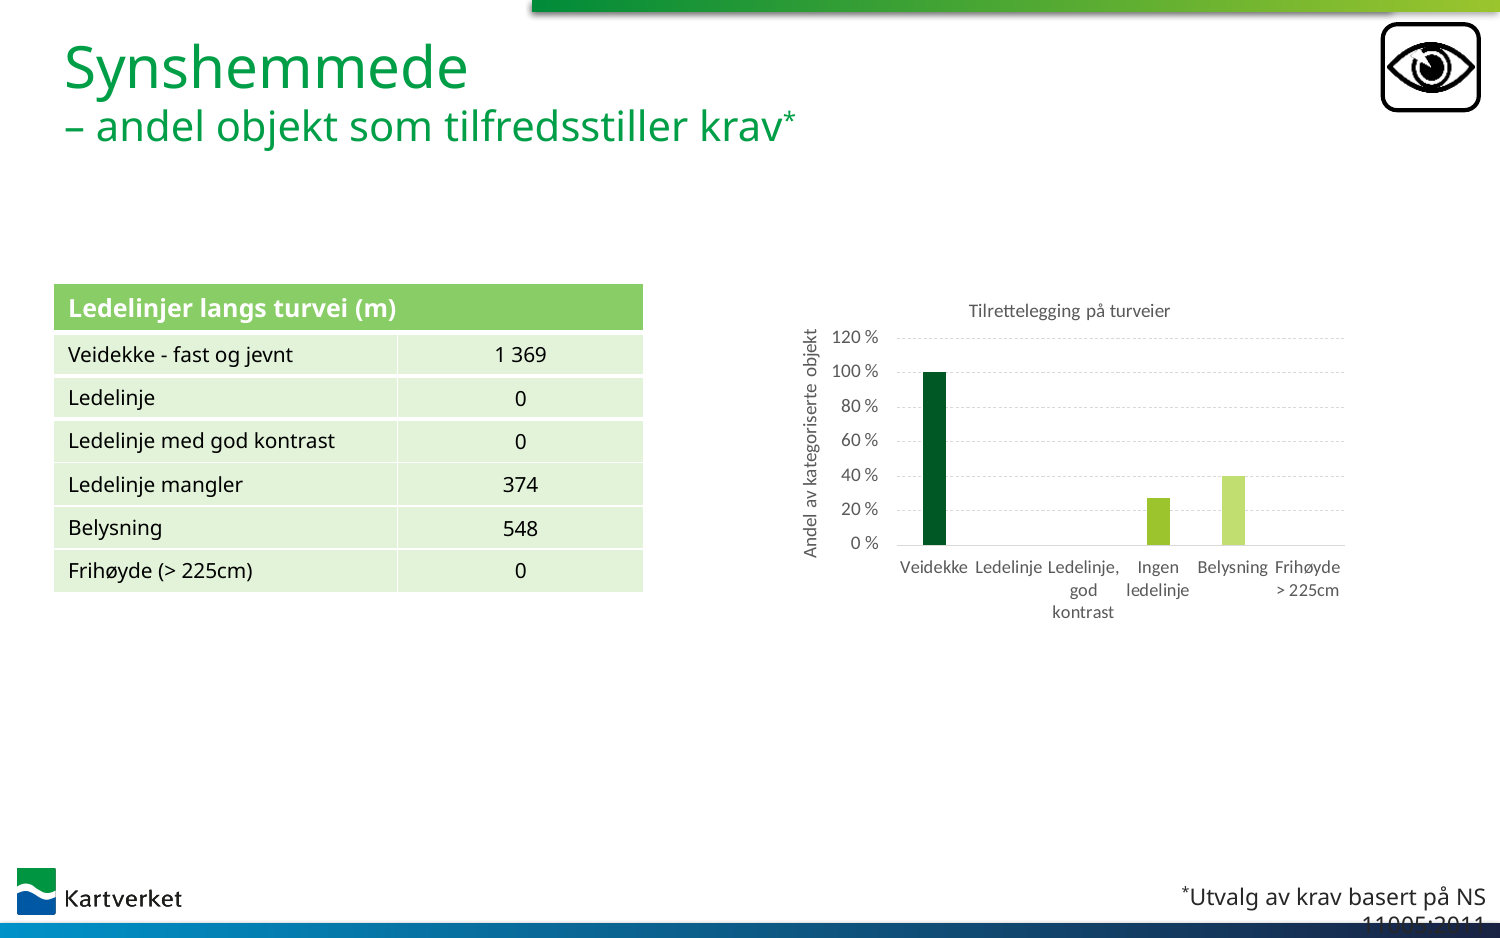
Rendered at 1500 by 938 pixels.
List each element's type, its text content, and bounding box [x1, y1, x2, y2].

text_box *Utvalg av krav basert på NS 11005:2011 [1068, 873, 1500, 938]
table_cell Ledelinje med god kontrast [54, 421, 397, 462]
text_box Synshemmede – andel objekt som tilfredsstiller krav* [49, 24, 1431, 158]
table_cell Ledelinje [54, 378, 397, 417]
table_header Ledelinjer langs turvei (m) [54, 284, 643, 330]
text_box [1382, 24, 1480, 111]
picture [791, 291, 1348, 630]
table_cell Veidekke - fast og jevnt [54, 335, 397, 374]
table_cell 0 [398, 550, 643, 592]
table_cell 374 [398, 463, 643, 505]
table_cell 1 369 [398, 335, 643, 374]
table_cell Ledelinje mangler [54, 463, 397, 505]
table_cell 0 [398, 378, 643, 417]
table_cell Belysning [54, 507, 397, 548]
table_cell 0 [398, 421, 643, 462]
table_cell Frihøyde (> 225cm) [54, 550, 397, 592]
table_cell 548 [398, 507, 643, 548]
